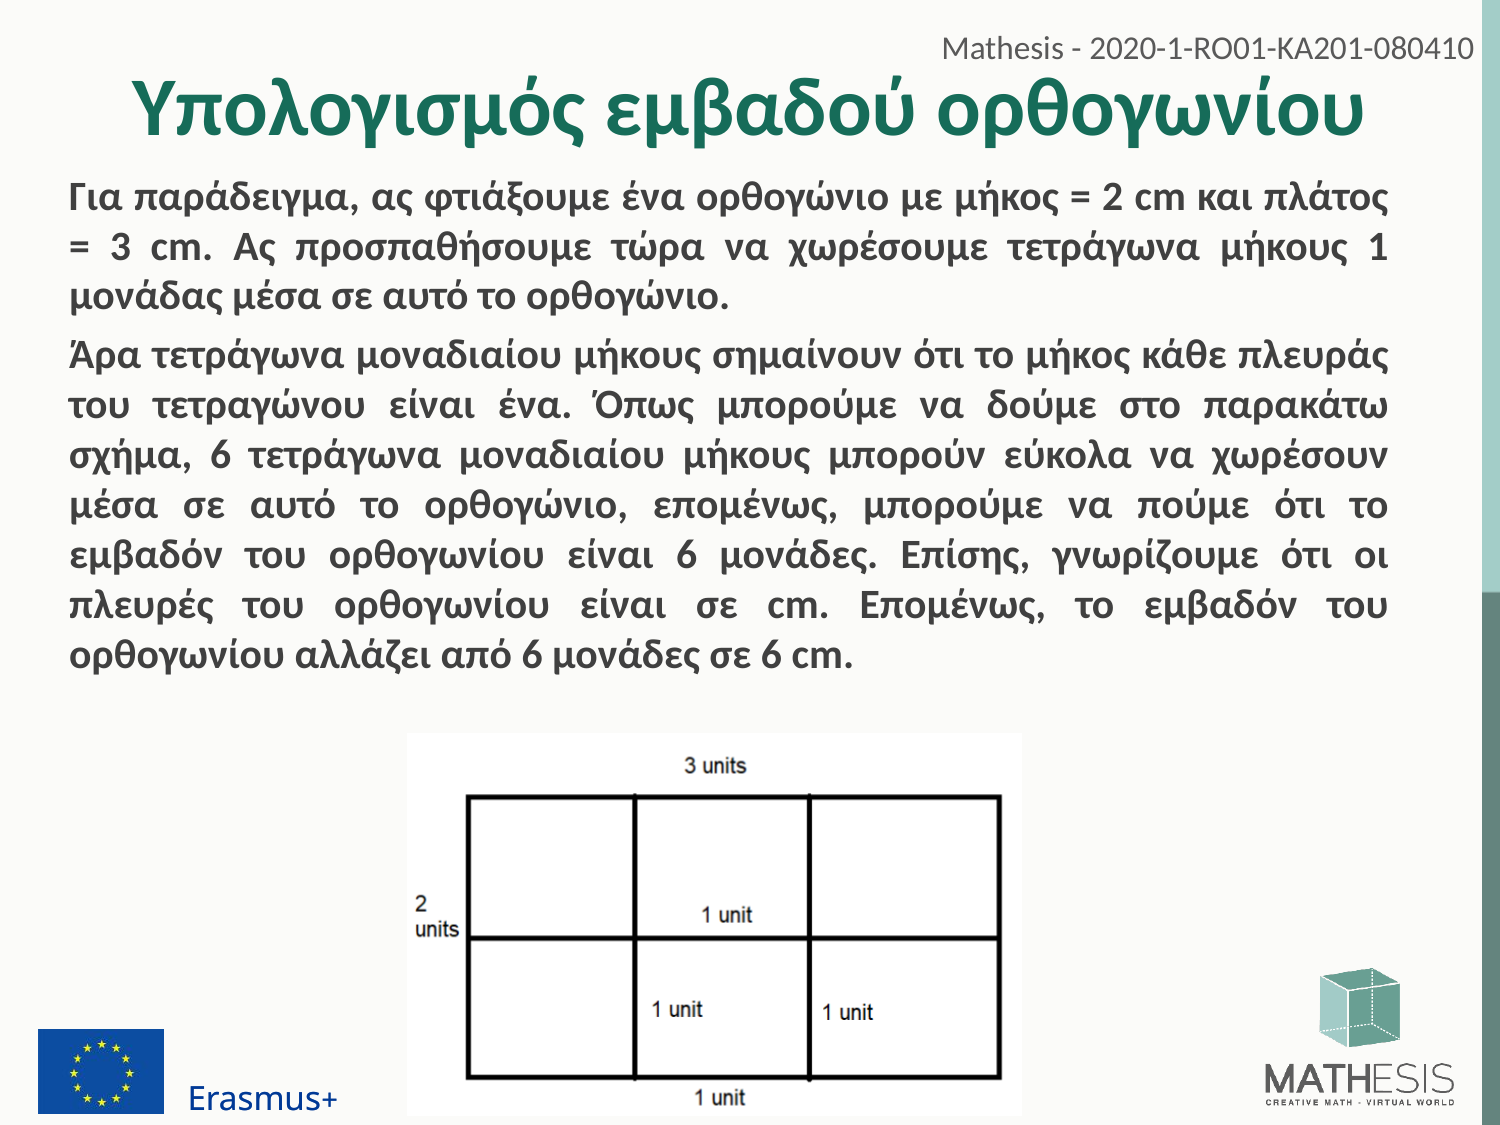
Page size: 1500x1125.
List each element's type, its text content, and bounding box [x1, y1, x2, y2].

picture [407, 733, 1022, 1117]
picture [38, 1029, 164, 1114]
list Για παράδειγμα, ας φτιάξουμε ένα ορθογώνιο με μήκος = 2 cm και πλάτος = 3 cm. Ας προσπαθήσουμε τώρα να χωρέσουμε τετράγωνα μήκους 1 μονάδας μέσα σε αυτό το ορθογώνιο. Άρα τετράγωνα μοναδιαίου μήκους σημαίνουν ότι το μήκος κάθε πλευράς του τετραγώνου είναι ένα. Όπως μπορούμε να δούμε στο παρακάτω σχήμα, 6 τετράγωνα μοναδιαίου μήκους μπορούν εύκολα να χωρέσουν μέσα σε αυτό το ορθογώνιο, επομένως, μπορούμε να πούμε ότι το εμβαδόν του ορθογωνίου είναι 6 μονάδες. Επίσης, γνωρίζουμε ότι οι πλευρές του ορθογωνίου είναι σε cm. Επομένως, το εμβαδόν του ορθογωνίου αλλάζει από 6 μονάδες σε 6 cm. [54, 160, 1405, 904]
title Υπολογισμός εμβαδού ορθογωνίου [75, 45, 1425, 233]
